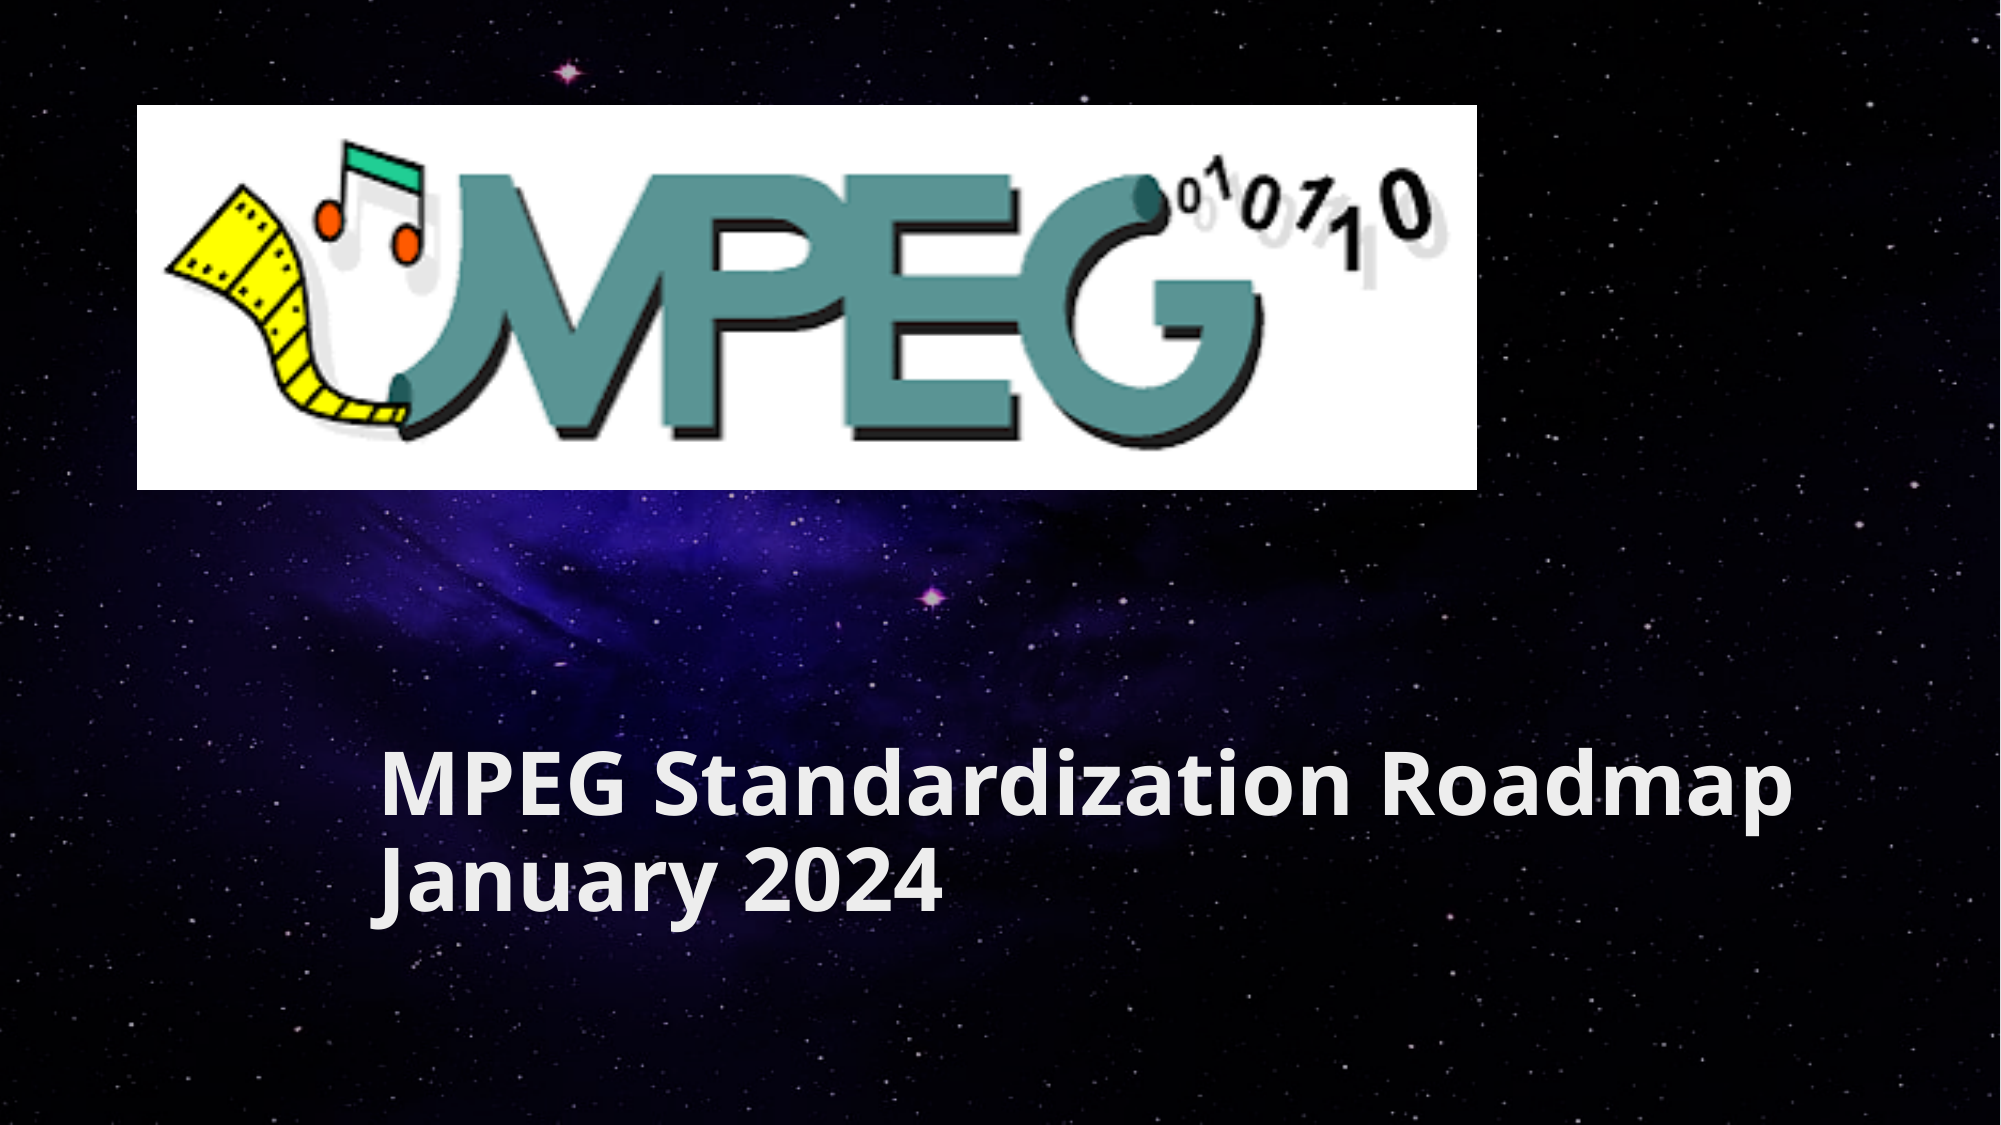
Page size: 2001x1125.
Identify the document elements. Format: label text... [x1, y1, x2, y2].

text_box MPEG Standardization Roadmap January 2024 [362, 732, 1863, 1002]
picture [0, 0, 2001, 1125]
